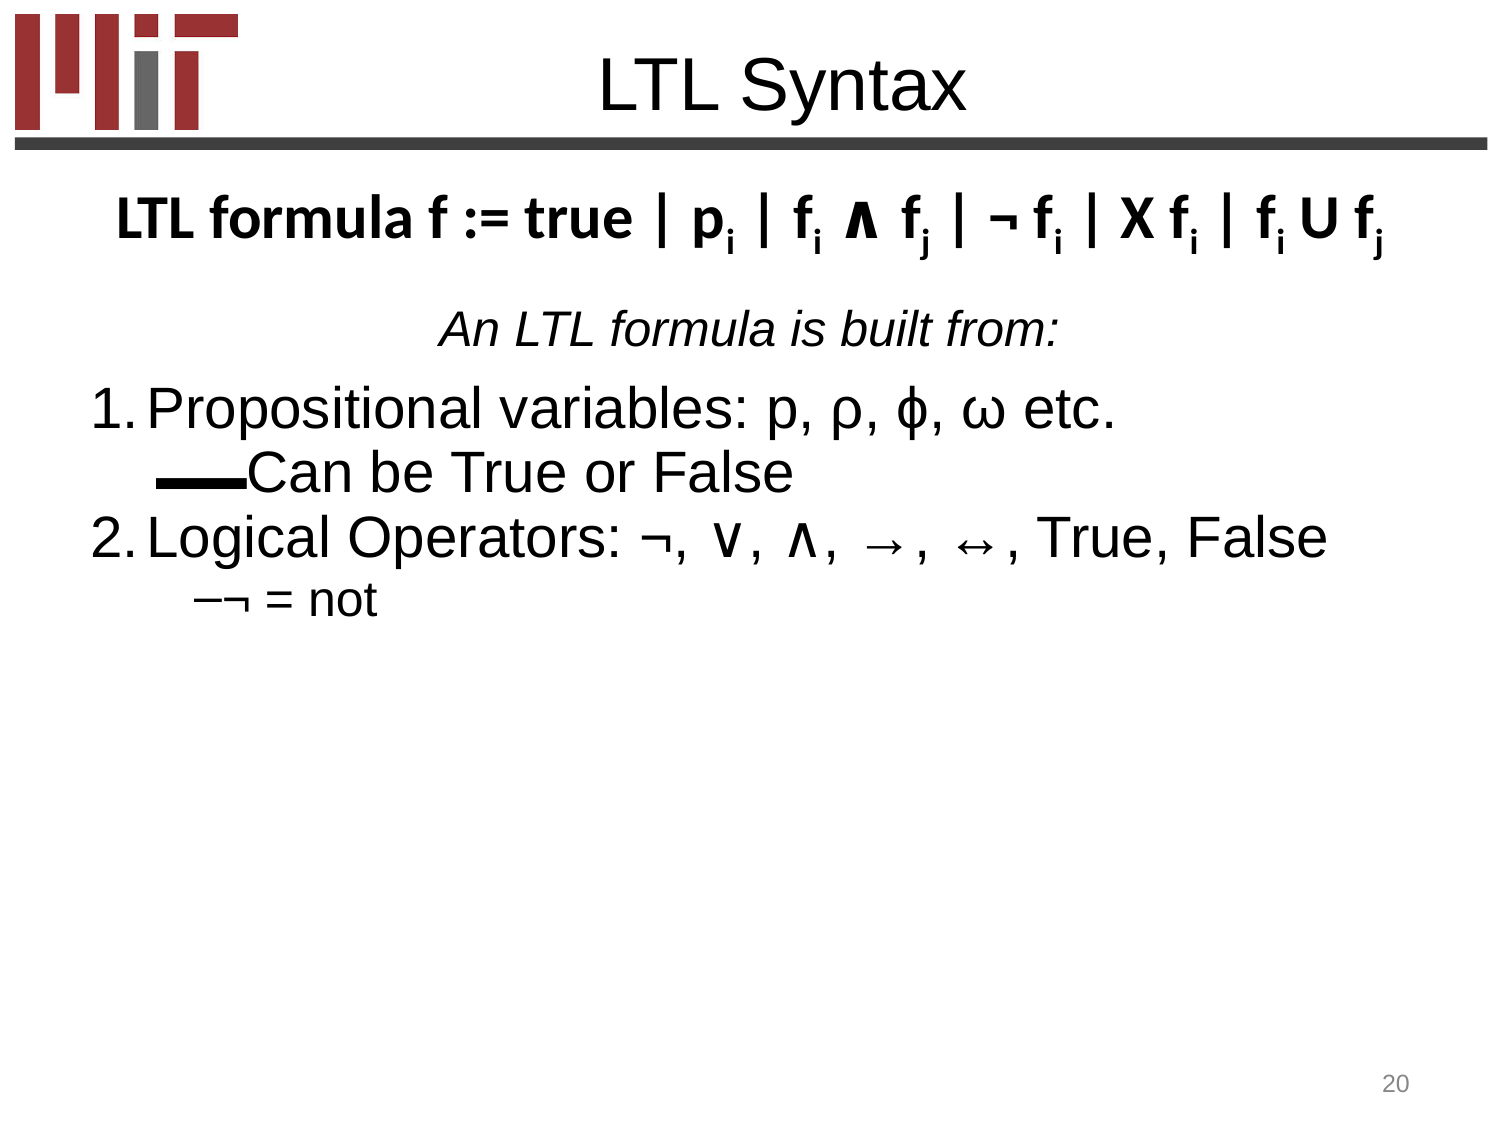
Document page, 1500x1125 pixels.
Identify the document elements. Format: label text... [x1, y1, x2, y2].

title LTL Syntax [239, 22, 1327, 138]
slide_number 20 [1074, 1052, 1425, 1113]
text_box LTL formula f := true | pi | fi ∧ fj | ¬ fi | X fi | fi U fj [0, 161, 1500, 278]
list Propositional variables: p, ρ, ϕ, ω etc. Can be True or False Logical Operators: ¬, ∨, ∧, →, ↔, True, False ¬ = not [75, 376, 1425, 1113]
picture [15, 14, 238, 130]
text_box An LTL formula is built from: [268, 288, 1232, 365]
